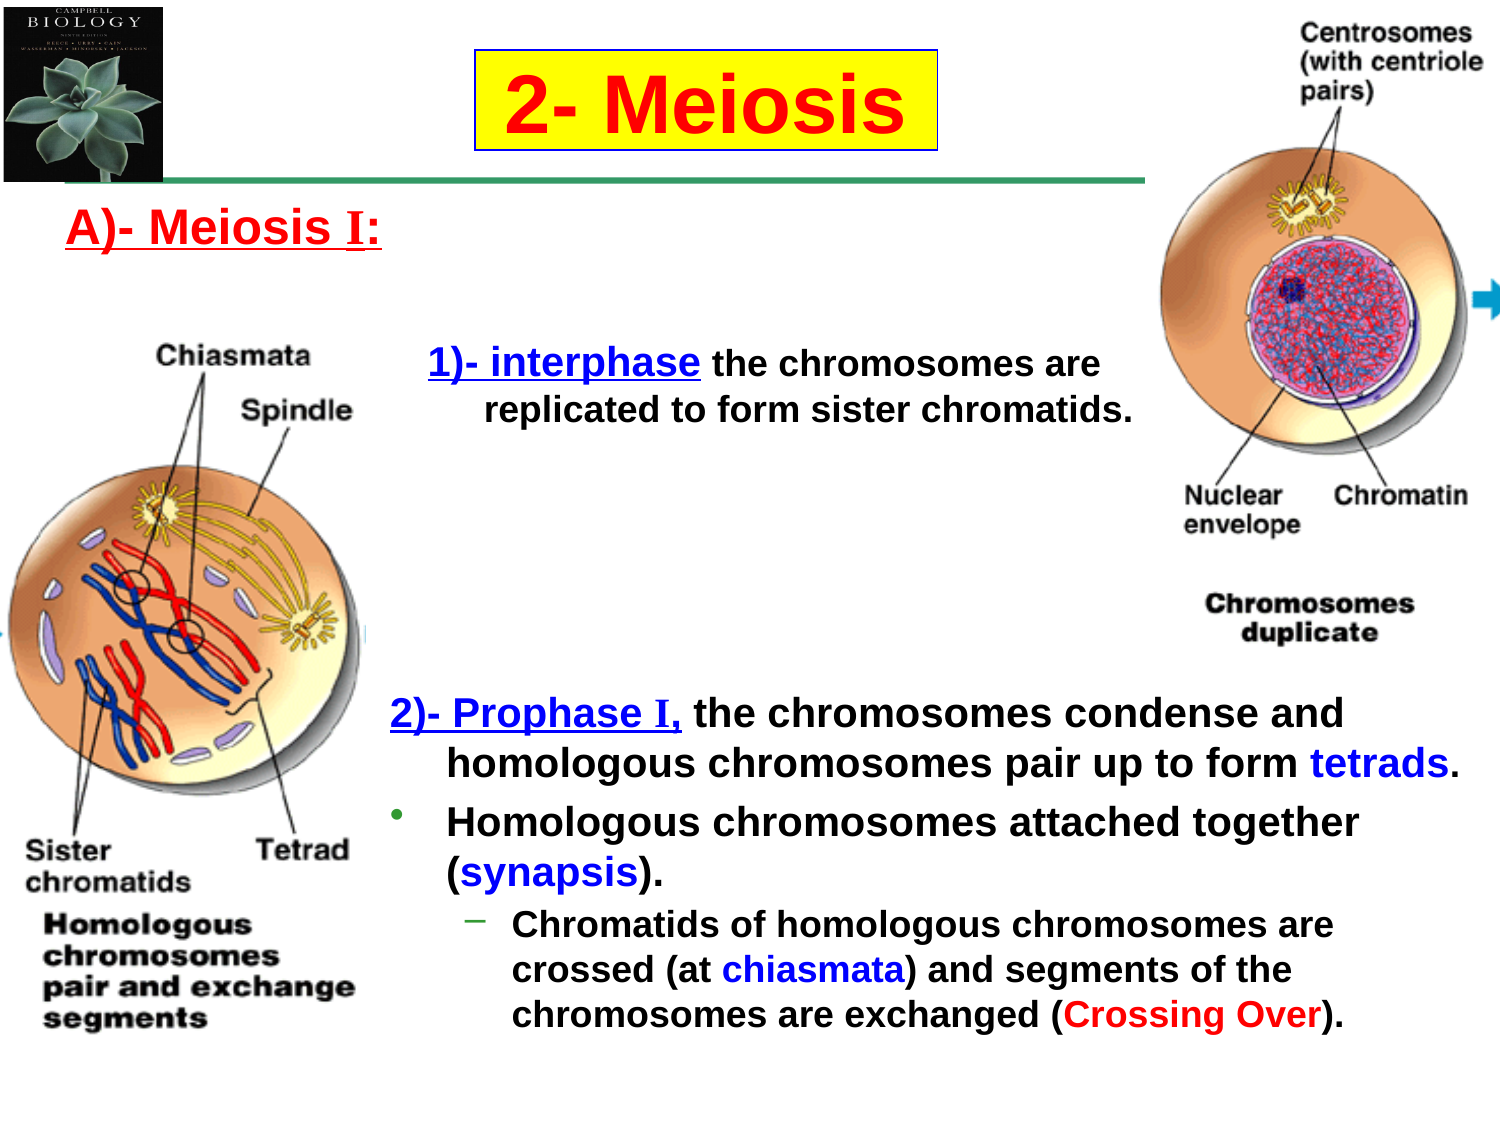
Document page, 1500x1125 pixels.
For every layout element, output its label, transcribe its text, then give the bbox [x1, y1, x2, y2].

text_box 2- Meiosis [474, 50, 938, 150]
text_box A)- Meiosis I: [49, 187, 888, 263]
picture [1144, 0, 1500, 663]
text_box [0, 324, 1500, 1052]
picture [3, 6, 164, 183]
